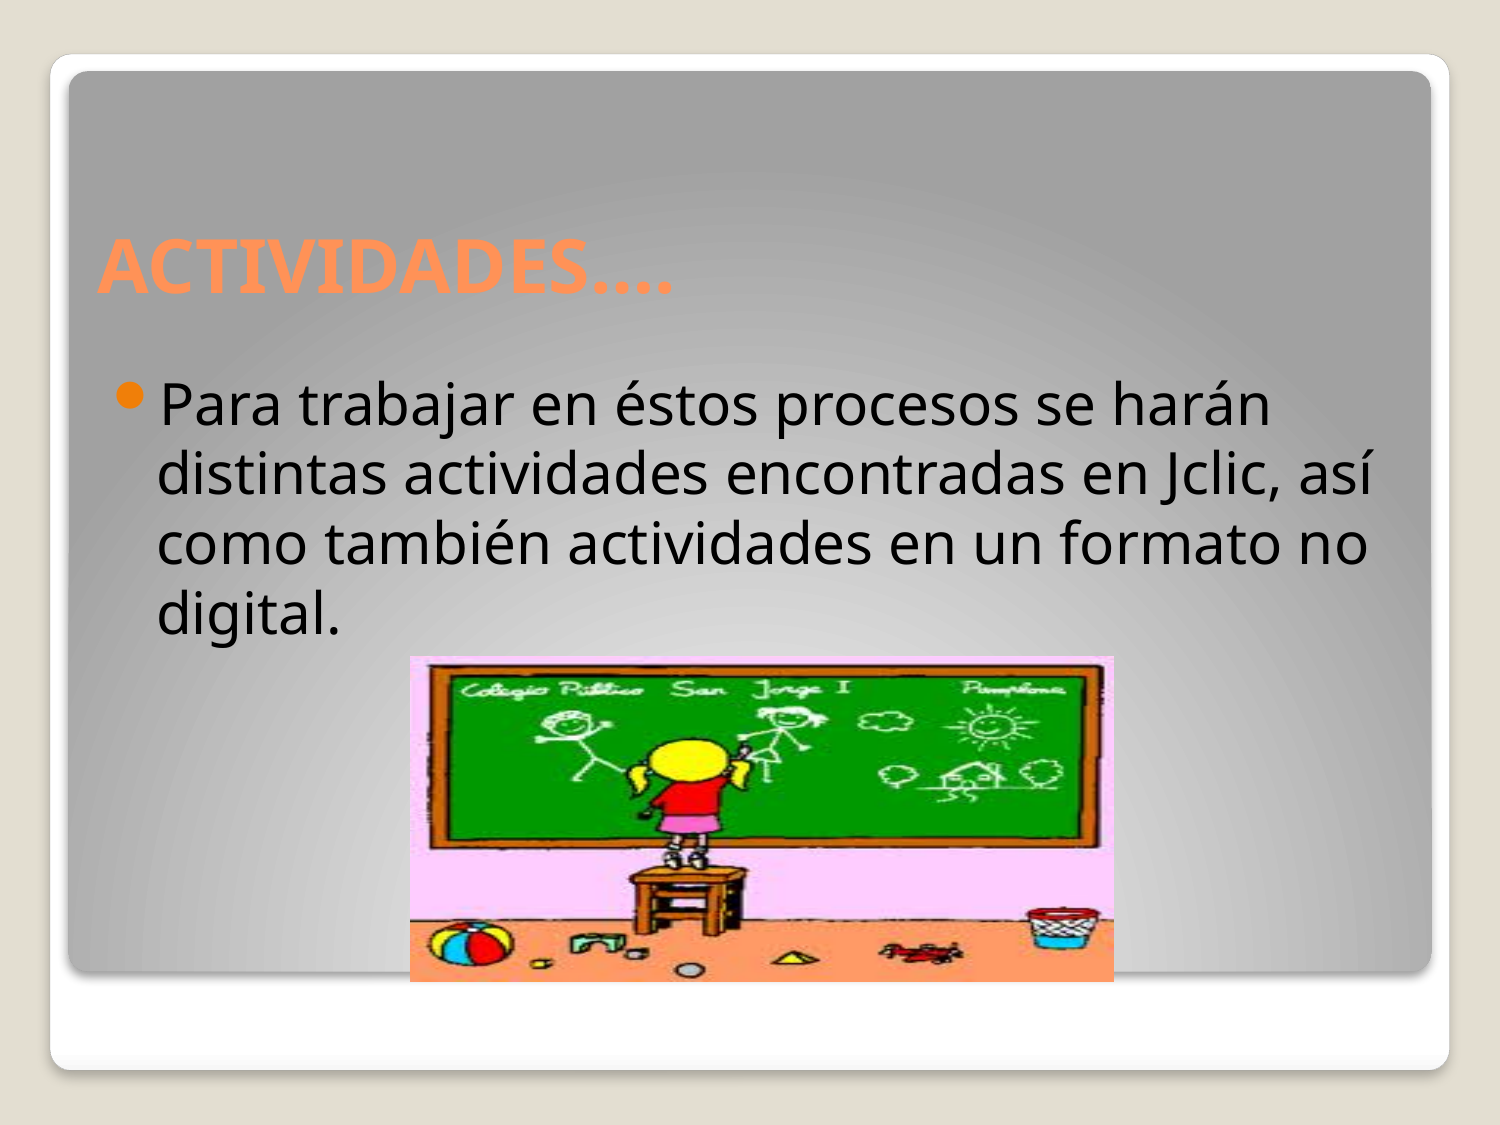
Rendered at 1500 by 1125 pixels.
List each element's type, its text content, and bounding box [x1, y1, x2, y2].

picture [409, 656, 1114, 982]
list Para trabajar en éstos procesos se harán distintas actividades encontradas en Jclic, así como también actividades en un formato no digital. [82, 351, 1425, 950]
title ACTIVIDADES…. [82, 70, 1425, 317]
